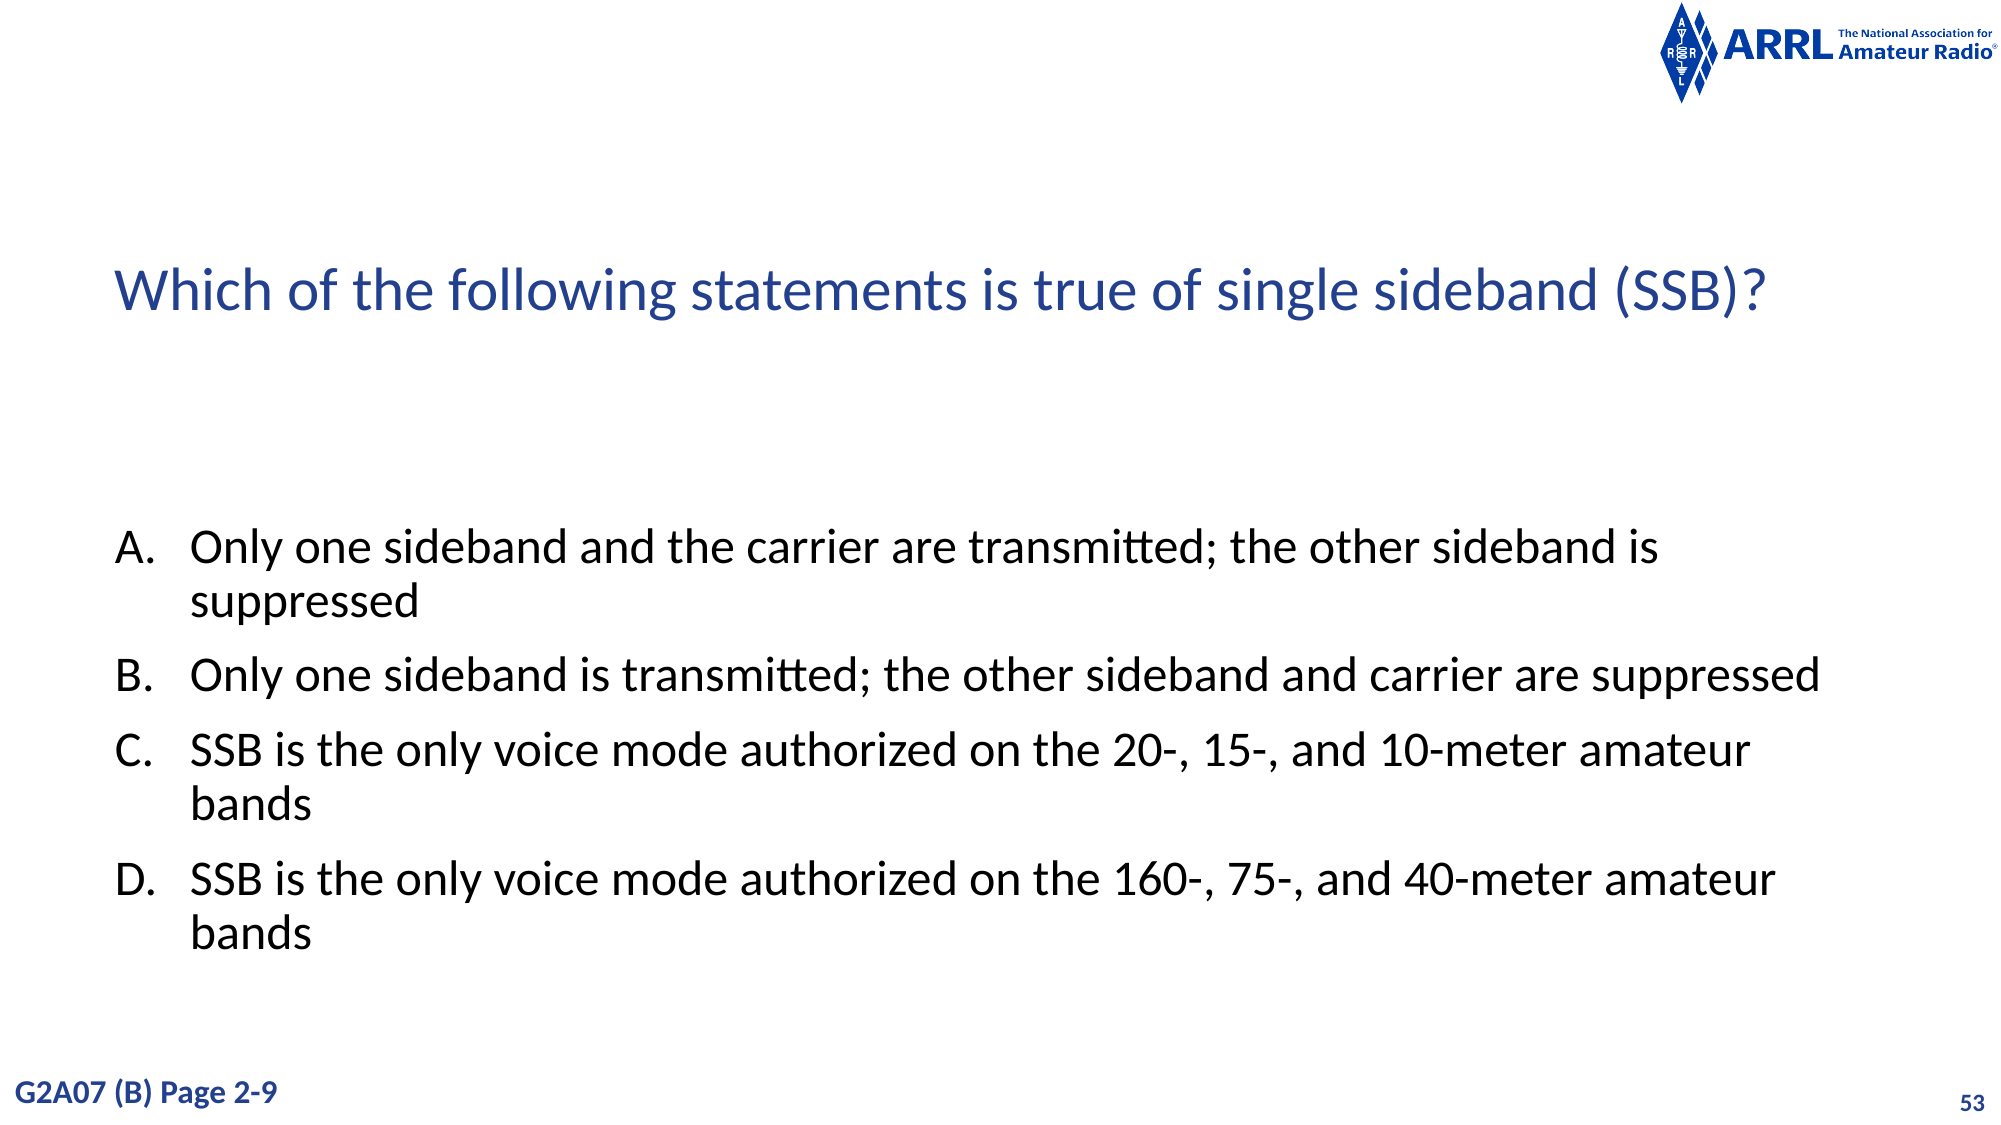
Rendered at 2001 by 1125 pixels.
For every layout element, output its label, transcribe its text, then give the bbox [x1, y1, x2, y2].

text_box 53 [1899, 1079, 2000, 1125]
picture [1658, 0, 1999, 106]
list Only one sideband and the carrier are transmitted; the other sideband is suppressed Only one sideband is transmitted; the other sideband and carrier are suppressed SSB is the only voice mode authorized on the 20-, 15-, and 10-meter amateur bands SSB is the only voice mode authorized on the 160-, 75-, and 40-meter amateur bands [99, 512, 1900, 1005]
title Which of the following statements is true of single sideband (SSB)? [99, 249, 1900, 388]
text_box G2A07 (B) Page 2-9 [0, 1062, 1313, 1118]
